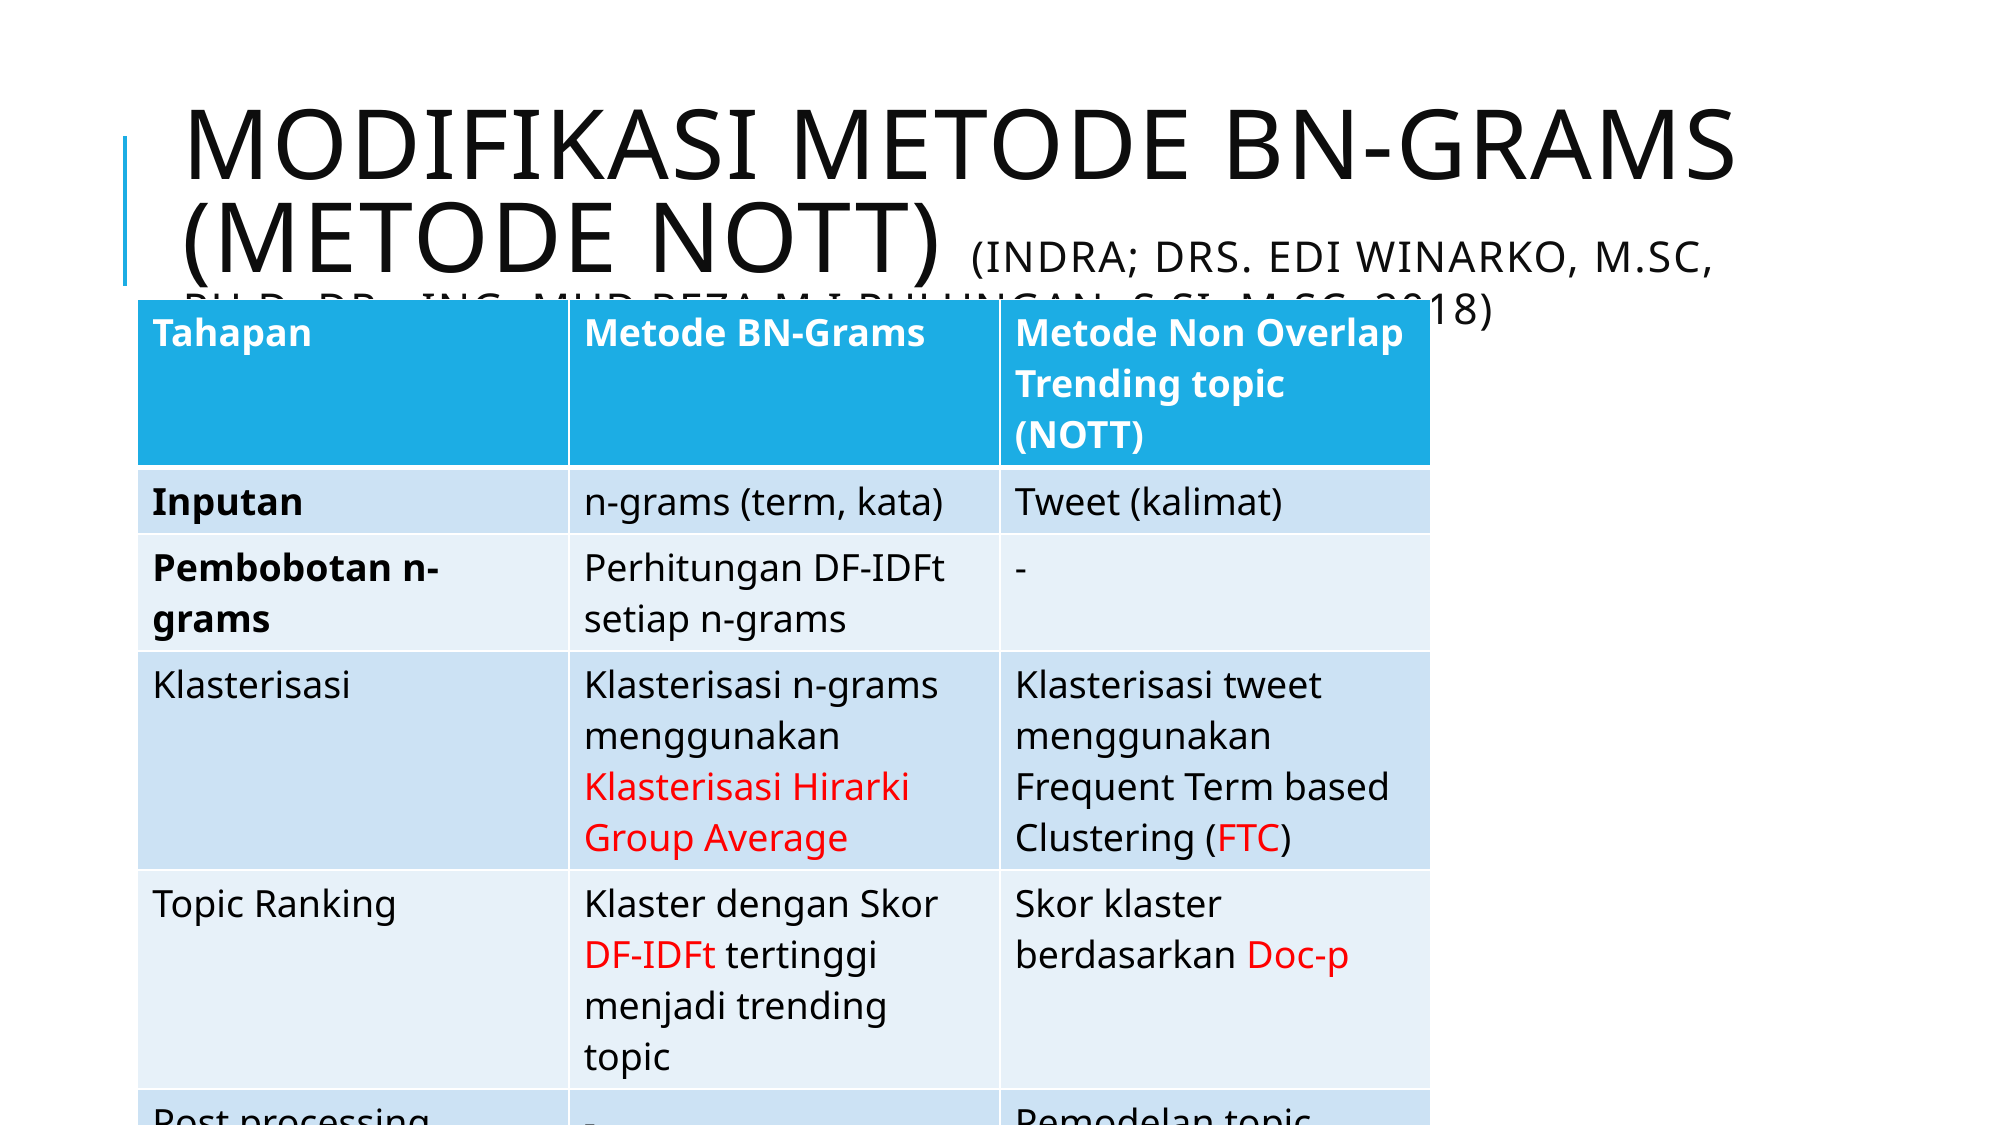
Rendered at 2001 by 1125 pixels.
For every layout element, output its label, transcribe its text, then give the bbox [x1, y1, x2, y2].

table_header Metode Non Overlap Trending topic (NOTT) [1001, 300, 1430, 465]
table_cell Pembobotan n-grams [138, 535, 568, 650]
table_cell Tweet (kalimat) [1001, 470, 1430, 533]
table_cell - [570, 1090, 999, 1125]
table_cell Klaster dengan Skor DF-IDFt tertinggi menjadi trending topic [570, 871, 999, 1088]
table_cell n-grams (term, kata) [570, 470, 999, 533]
table_cell Klasterisasi tweet menggunakan Frequent Term based Clustering (FTC) [1001, 652, 1430, 869]
table_header Tahapan [138, 300, 568, 465]
table_cell Topic Ranking [138, 871, 568, 1088]
title Modifikasi Metode BN-Grams (Metode NOTT) (INDRA; Drs. Edi Winarko, M.Sc, Ph.D; Dr. -Ing. MHD.Reza M.I Pulungan, S.Si, M.Sc, 2018) [168, 96, 1763, 342]
table_cell Klasterisasi n-grams menggunakan Klasterisasi Hirarki Group Average [570, 652, 999, 869]
table_cell Perhitungan DF-IDFt setiap n-grams [570, 535, 999, 650]
table_header Metode BN-Grams [570, 300, 999, 465]
table_cell Klasterisasi [138, 652, 568, 869]
table_cell Pemodelan topic menggunakan LDA [1001, 1090, 1430, 1125]
table_cell Skor klaster berdasarkan Doc-p [1001, 871, 1430, 1088]
table_cell - [1001, 535, 1430, 650]
table_cell Post processing [138, 1090, 568, 1125]
table_cell Inputan [138, 470, 568, 533]
